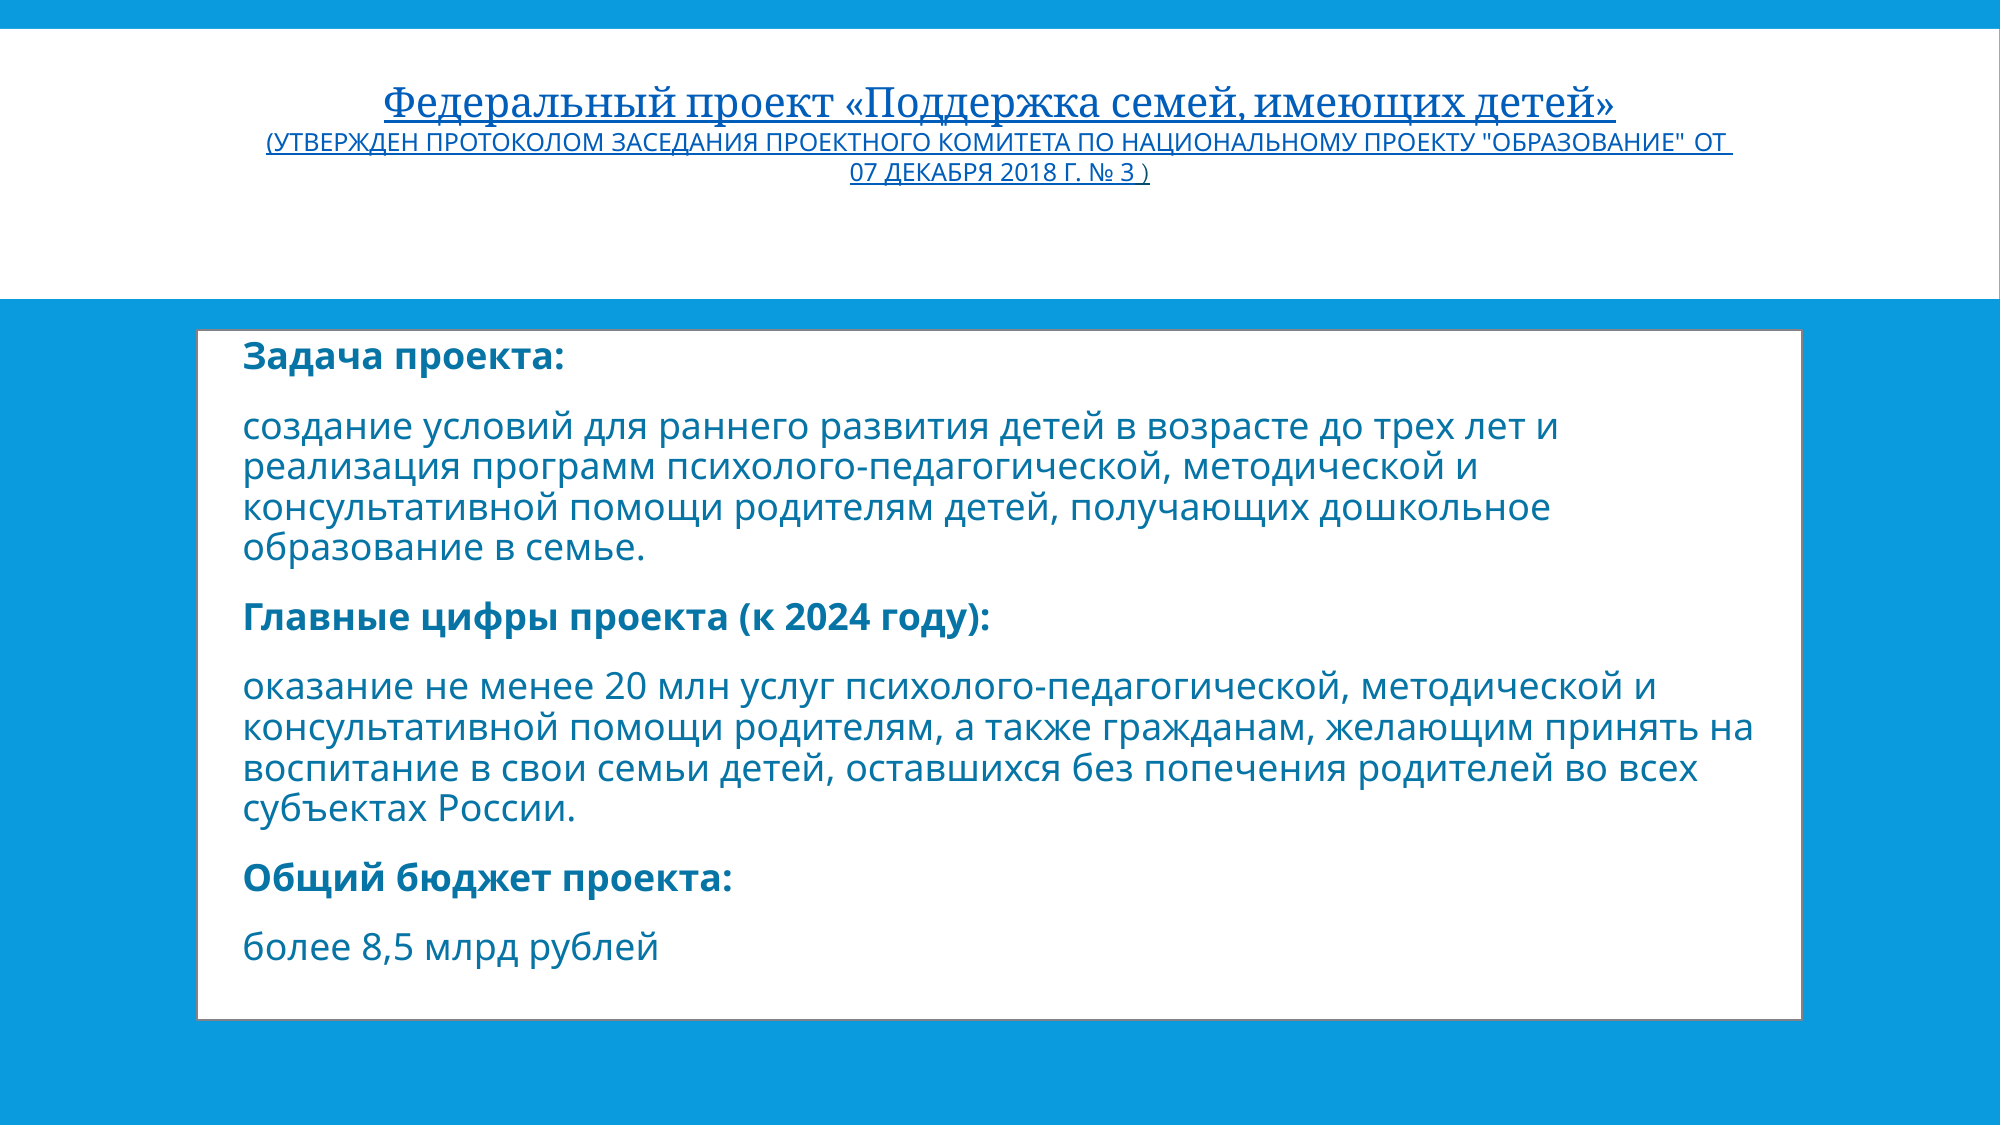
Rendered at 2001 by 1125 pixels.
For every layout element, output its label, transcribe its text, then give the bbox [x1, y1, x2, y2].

list Задача проекта: создание условий для раннего развития детей в возрасте до трех лет и реализация программ психолого-педагогической, методической и консультативной помощи родителям детей, получающих дошкольное образование в семье. Главные цифры проекта (к 2024 году): оказание не менее 20 млн услуг психолого-педагогической, методической и консультативной помощи родителям, а также гражданам, желающим принять на воспитание в свои семьи детей, оставшихся без попечения родителей во всех субъектах России. Общий бюджет проекта: более 8,5 млрд рублей [196, 329, 1803, 1021]
title Федеральный проект «Поддержка семей, имеющих детей» (утвержден протоколом заседания проектного комитета по национальному проекту "Образование" от 07 декабря 2018 г. № 3 ) [197, 46, 1803, 273]
